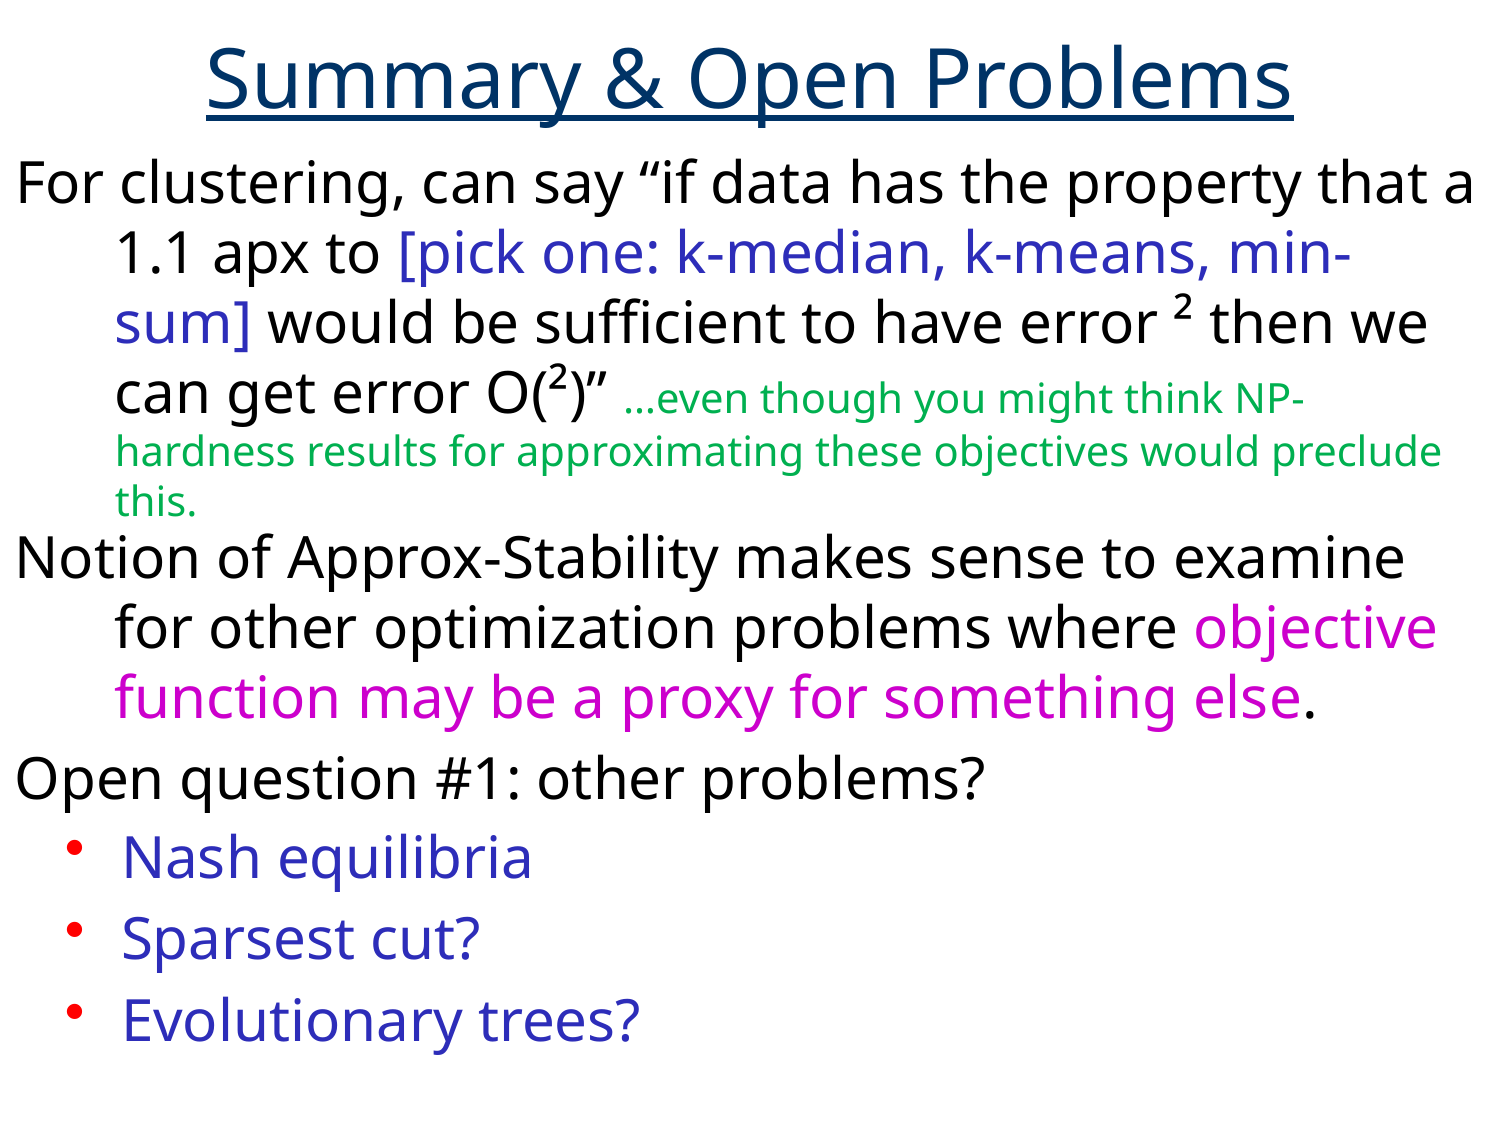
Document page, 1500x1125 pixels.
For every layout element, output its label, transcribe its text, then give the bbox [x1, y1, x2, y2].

list For clustering, can say “if data has the property that a 1.1 apx to [pick one: k-median, k-means, min-sum] would be sufficient to have error ² then we can get error O(²)” …even though you might think NP-hardness results for approximating these objectives would preclude this. [0, 137, 1500, 512]
text_box Nash equilibria Sparsest cut? Evolutionary trees? [50, 812, 1500, 1075]
title Summary & Open Problems [112, 24, 1388, 126]
text_box Notion of Approx-Stability makes sense to examine for other optimization problems where objective function may be a proxy for something else. Open question #1: other problems? [0, 512, 1500, 775]
